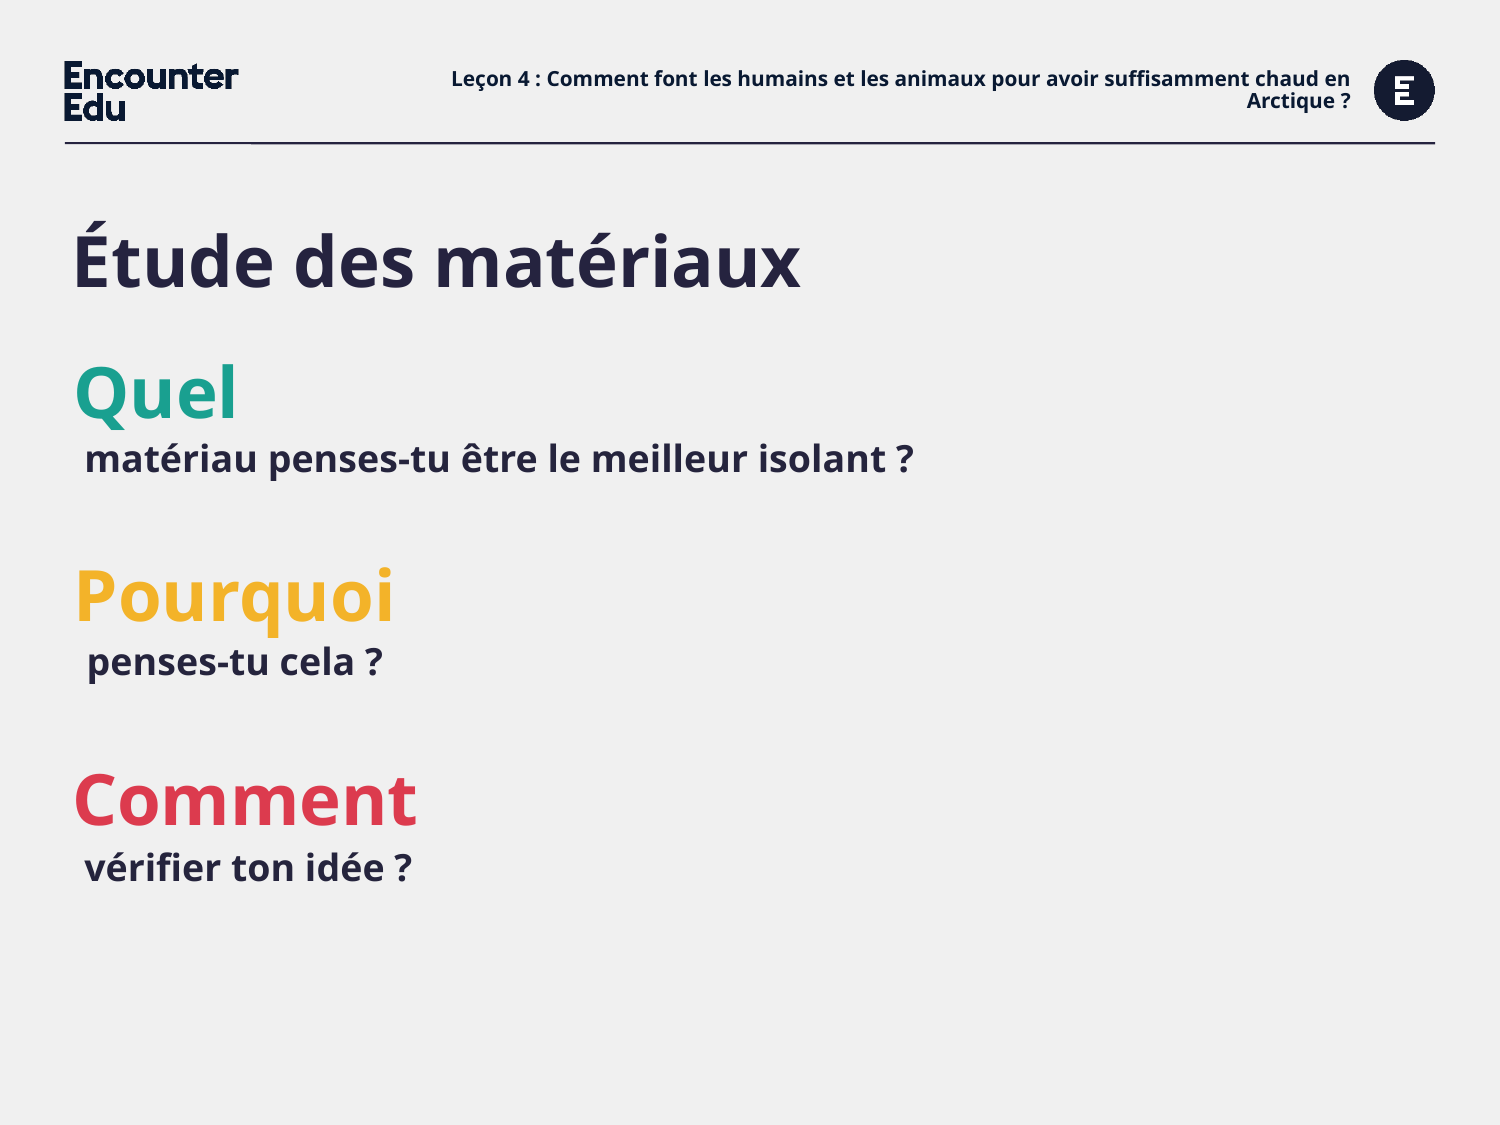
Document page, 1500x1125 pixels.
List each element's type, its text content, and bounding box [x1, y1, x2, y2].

text_box Pourquoi [73, 550, 440, 630]
text_box Quel [73, 347, 638, 433]
title Leçon 4 : Comment font les humains et les animaux pour avoir suffisamment chaud en Arctique ? [335, 67, 1359, 114]
text_box Comment [71, 754, 440, 836]
text_box matériau penses-tu être le meilleur isolant ? [69, 427, 1192, 488]
text_box penses-tu cela ? [71, 630, 1195, 691]
text_box Étude des matériaux [64, 219, 1418, 311]
text_box vérifier ton idée ? [69, 836, 1192, 896]
picture [1372, 58, 1436, 122]
picture [60, 59, 243, 122]
